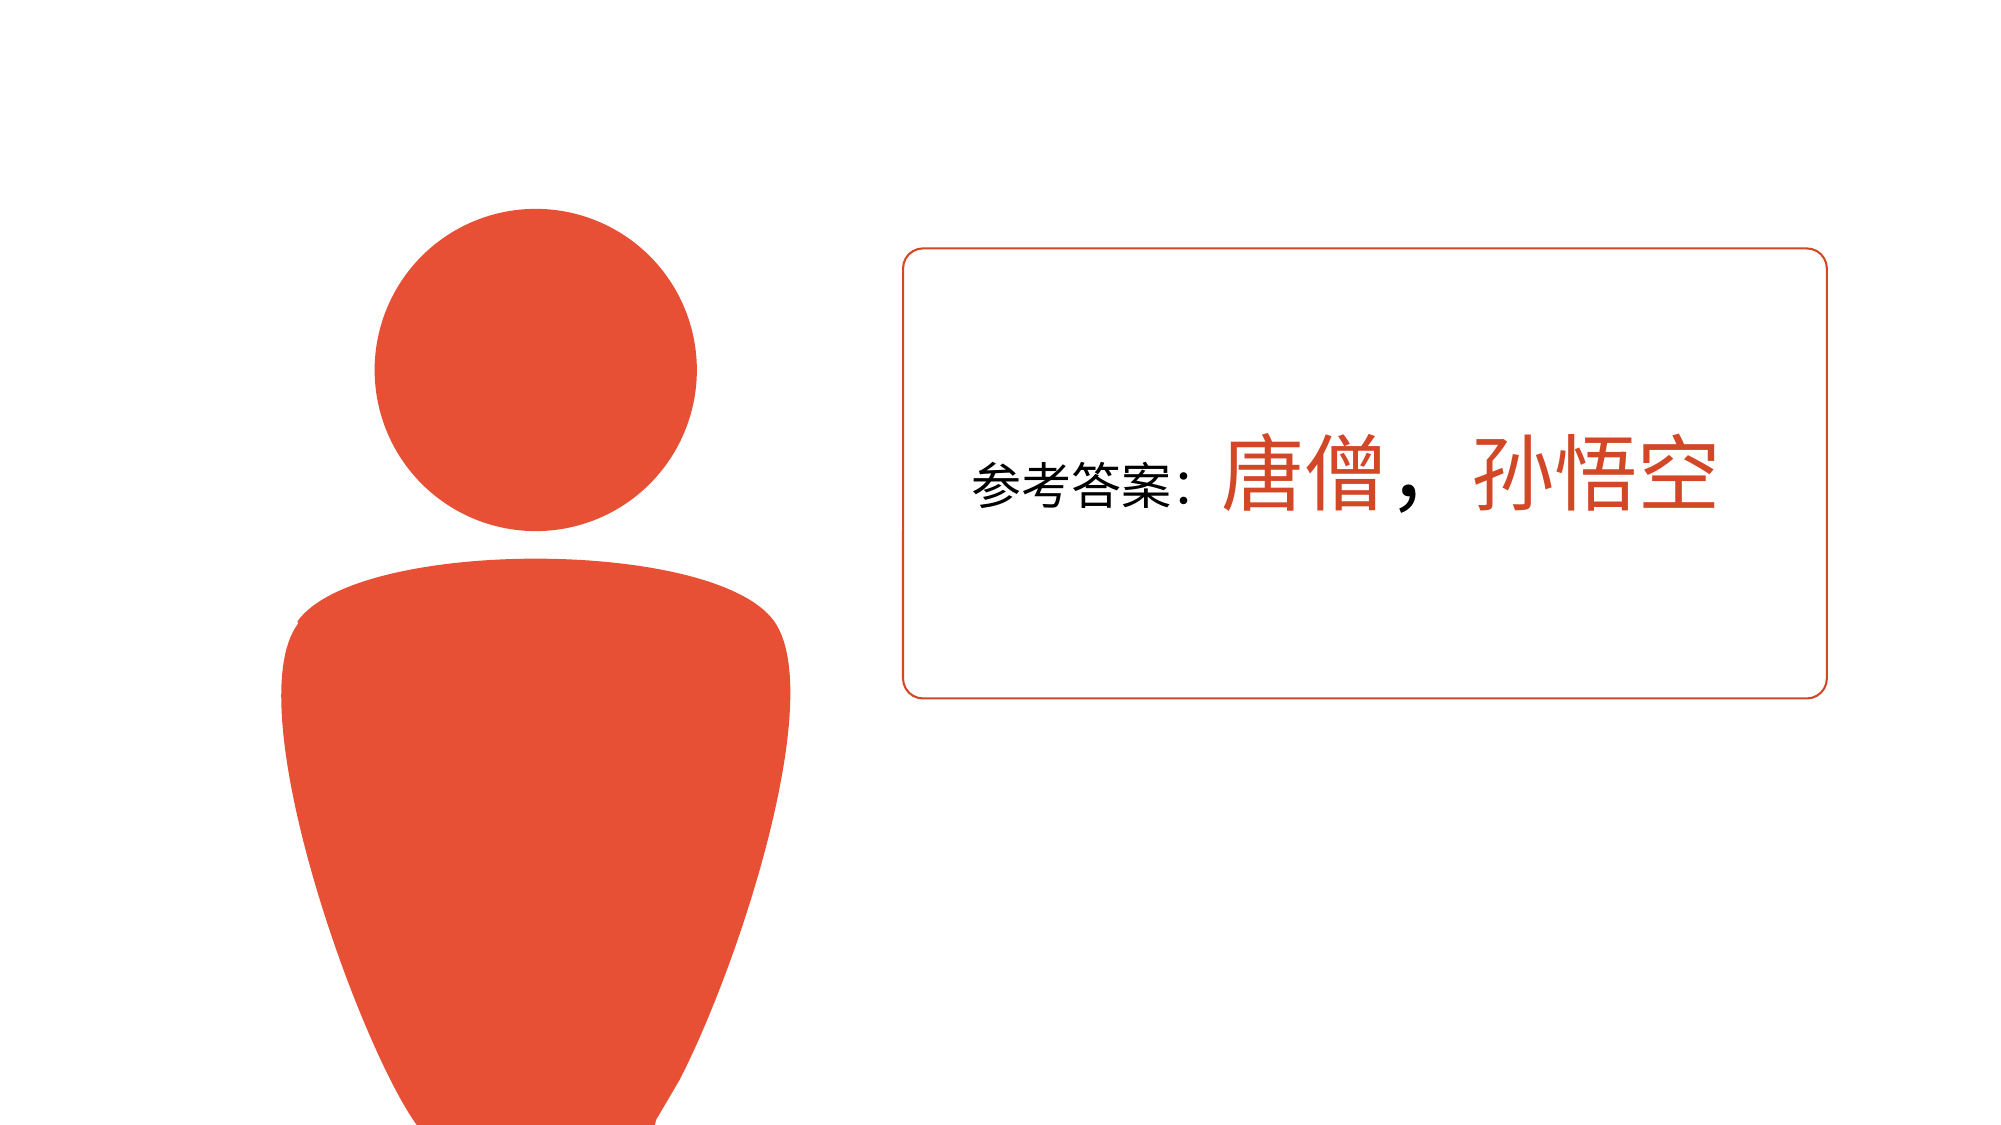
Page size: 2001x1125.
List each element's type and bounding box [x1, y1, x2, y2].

text_box [901, 247, 1828, 700]
text_box [281, 209, 791, 1125]
